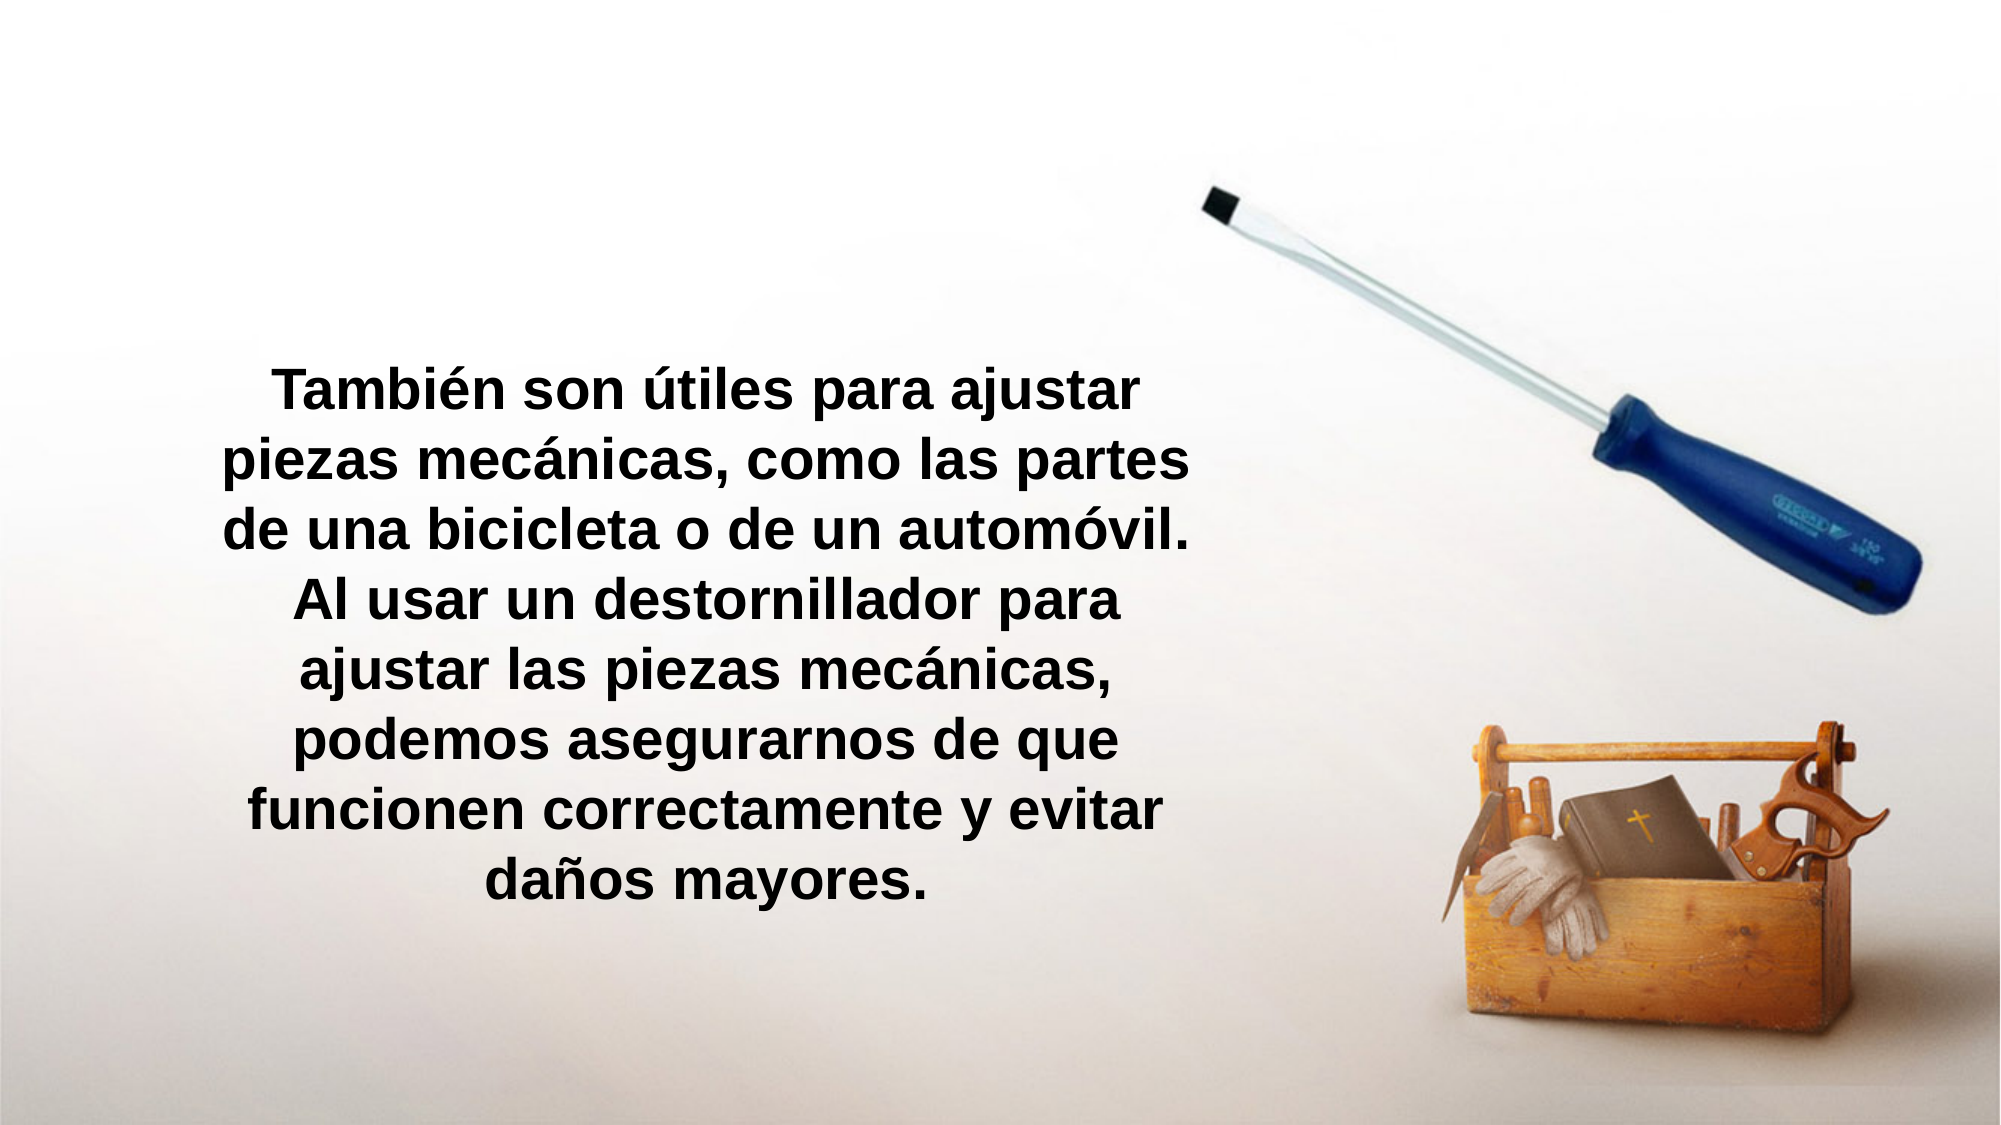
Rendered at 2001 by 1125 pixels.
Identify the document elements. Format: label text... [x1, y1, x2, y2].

text_box También son útiles para ajustar piezas mecánicas, como las partes de una bicicleta o de un automóvil. Al usar un destornillador para ajustar las piezas mecánicas, podemos asegurarnos de que funcionen correctamente y evitar daños mayores. [194, 343, 1219, 919]
picture [0, 0, 2001, 1125]
